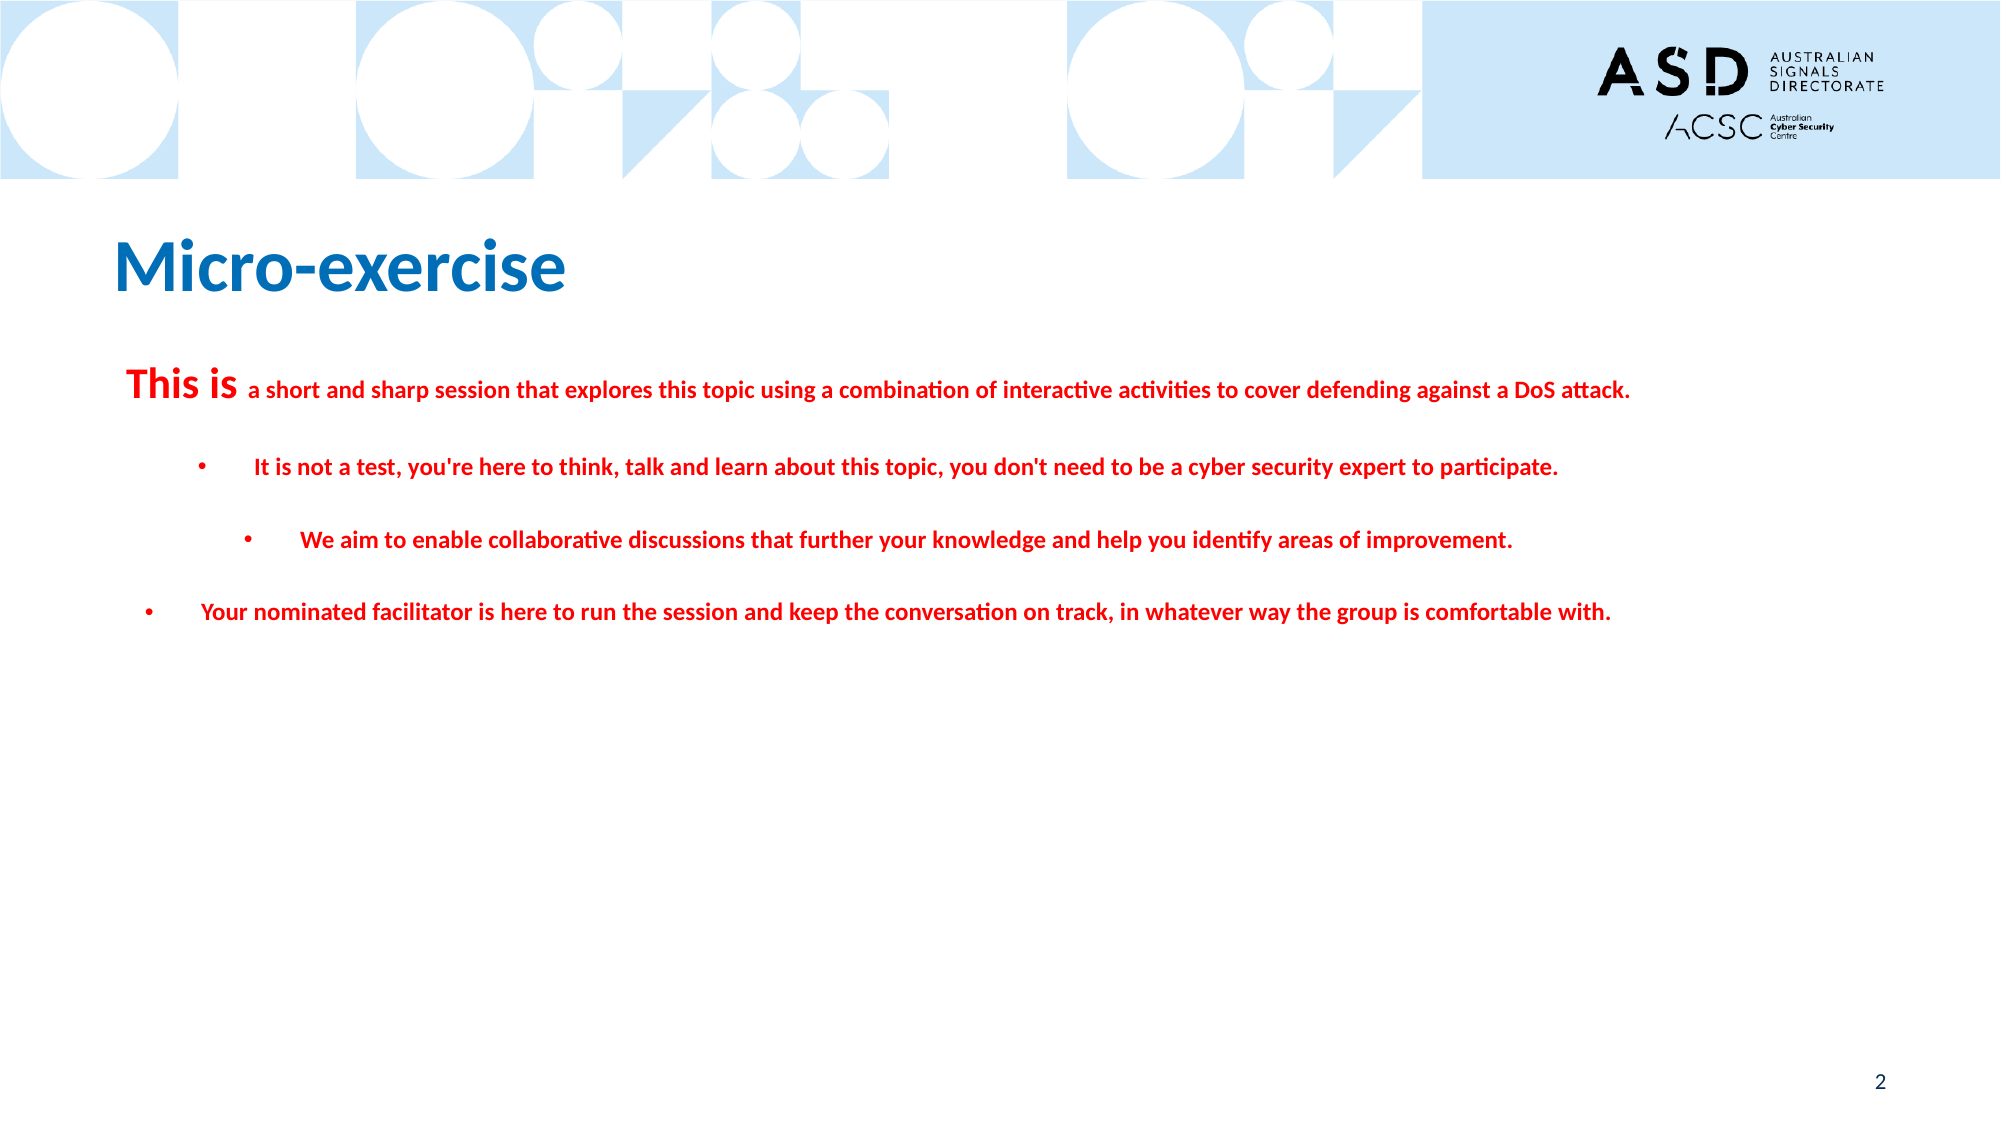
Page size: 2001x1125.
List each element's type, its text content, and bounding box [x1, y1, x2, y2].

picture [0, 0, 2001, 179]
text_box Micro-exercise [98, 177, 1373, 357]
slide_number 2 [1799, 1050, 1902, 1111]
list This is a short and sharp session that explores this topic using a combination of interactive activities to cover defending against a DoS attack. It is not a test, you're here to think, talk and learn about this topic, you don't need to be a cyber security expert to participate. We aim to enable collaborative discussions that further your knowledge and help you identify areas of improvement. Your nominated facilitator is here to run the session and keep the conversation on track, in whatever way the group is comfortable with. [97, 353, 1662, 1010]
